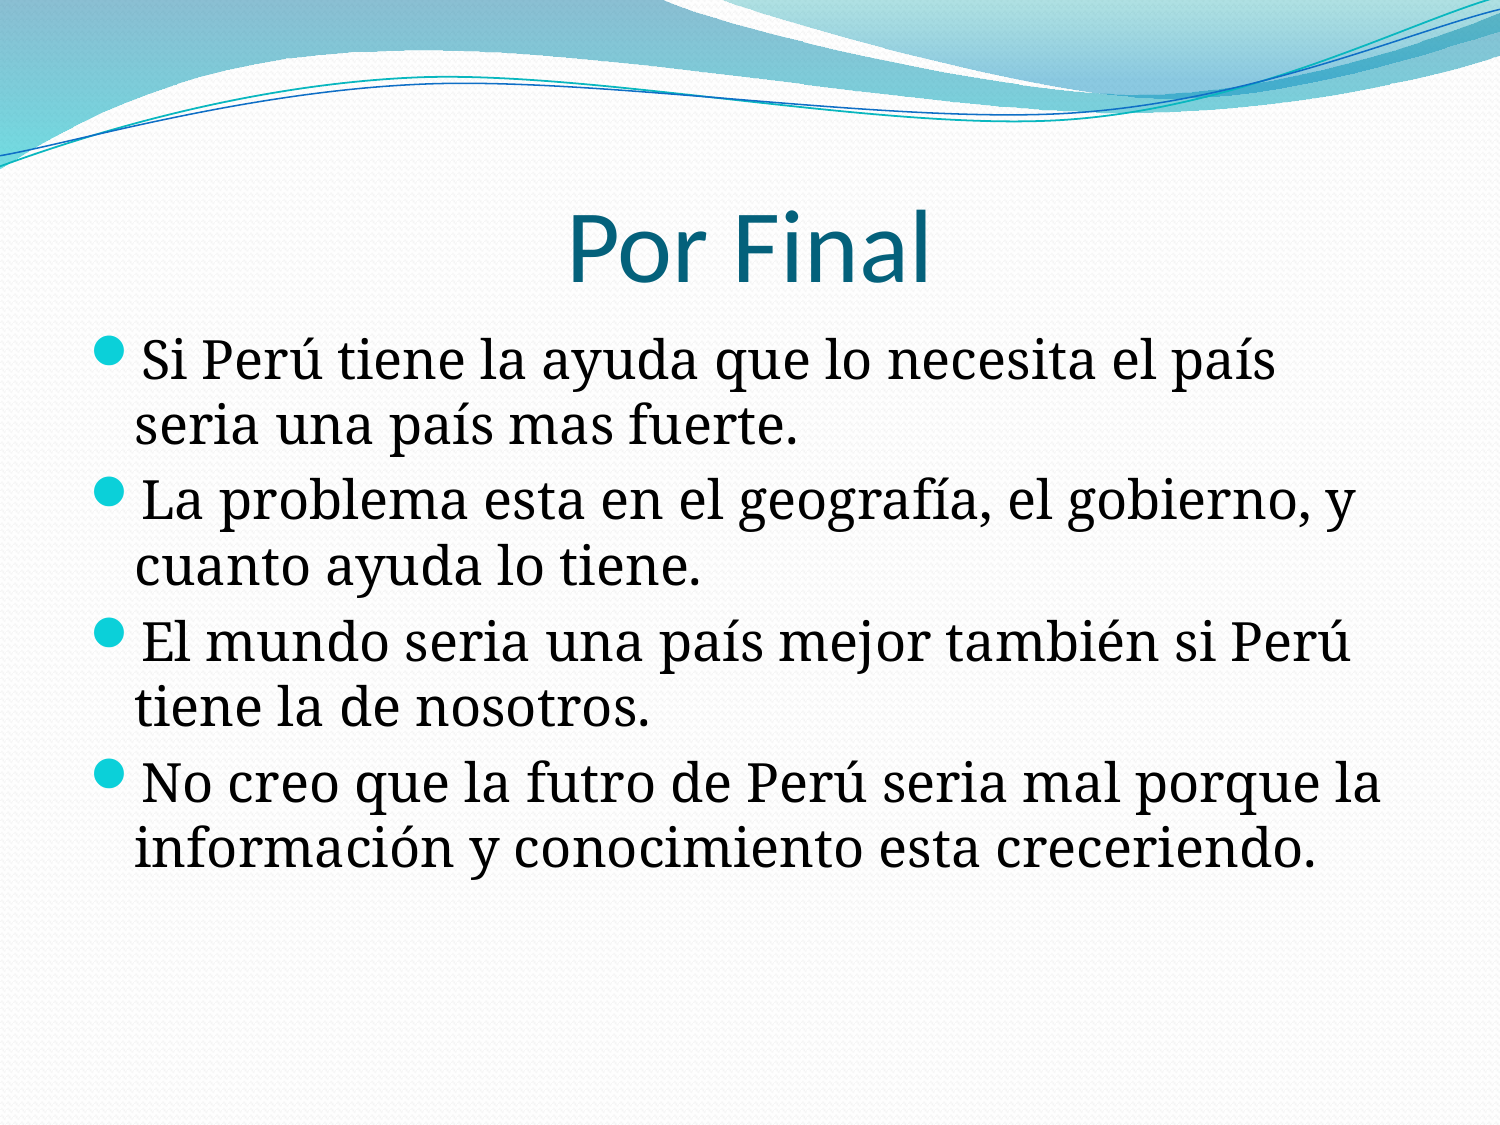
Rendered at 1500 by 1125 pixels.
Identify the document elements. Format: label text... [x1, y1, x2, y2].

list Si Perú tiene la ayuda que lo necesita el país seria una país mas fuerte. La problema esta en el geografía, el gobierno, y cuanto ayuda lo tiene. El mundo seria una país mejor también si Perú tiene la de nosotros. No creo que la futro de Perú seria mal porque la información y conocimiento esta creceriendo. [75, 317, 1425, 975]
title Por Final [75, 115, 1425, 303]
